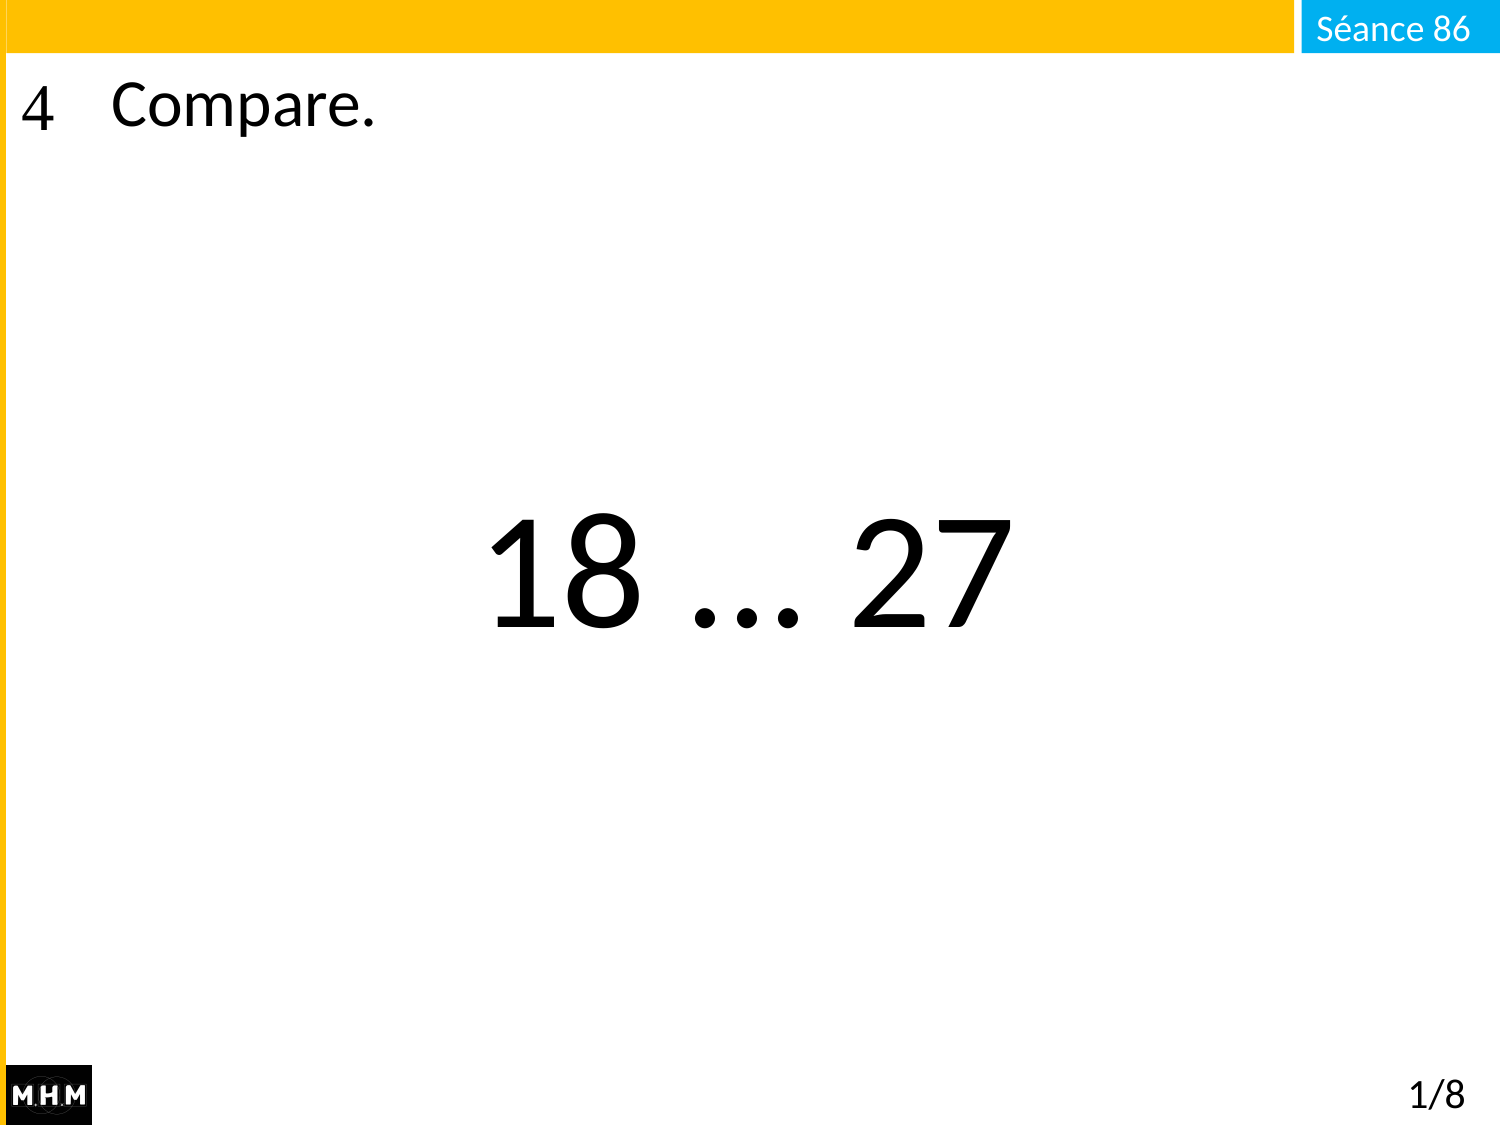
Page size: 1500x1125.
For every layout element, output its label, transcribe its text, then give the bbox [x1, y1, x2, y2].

title Compare. [96, 60, 1391, 149]
picture [6, 1065, 92, 1125]
list 1/8 [1373, 1064, 1500, 1125]
text_box 18 ... 27 [462, 453, 1038, 669]
